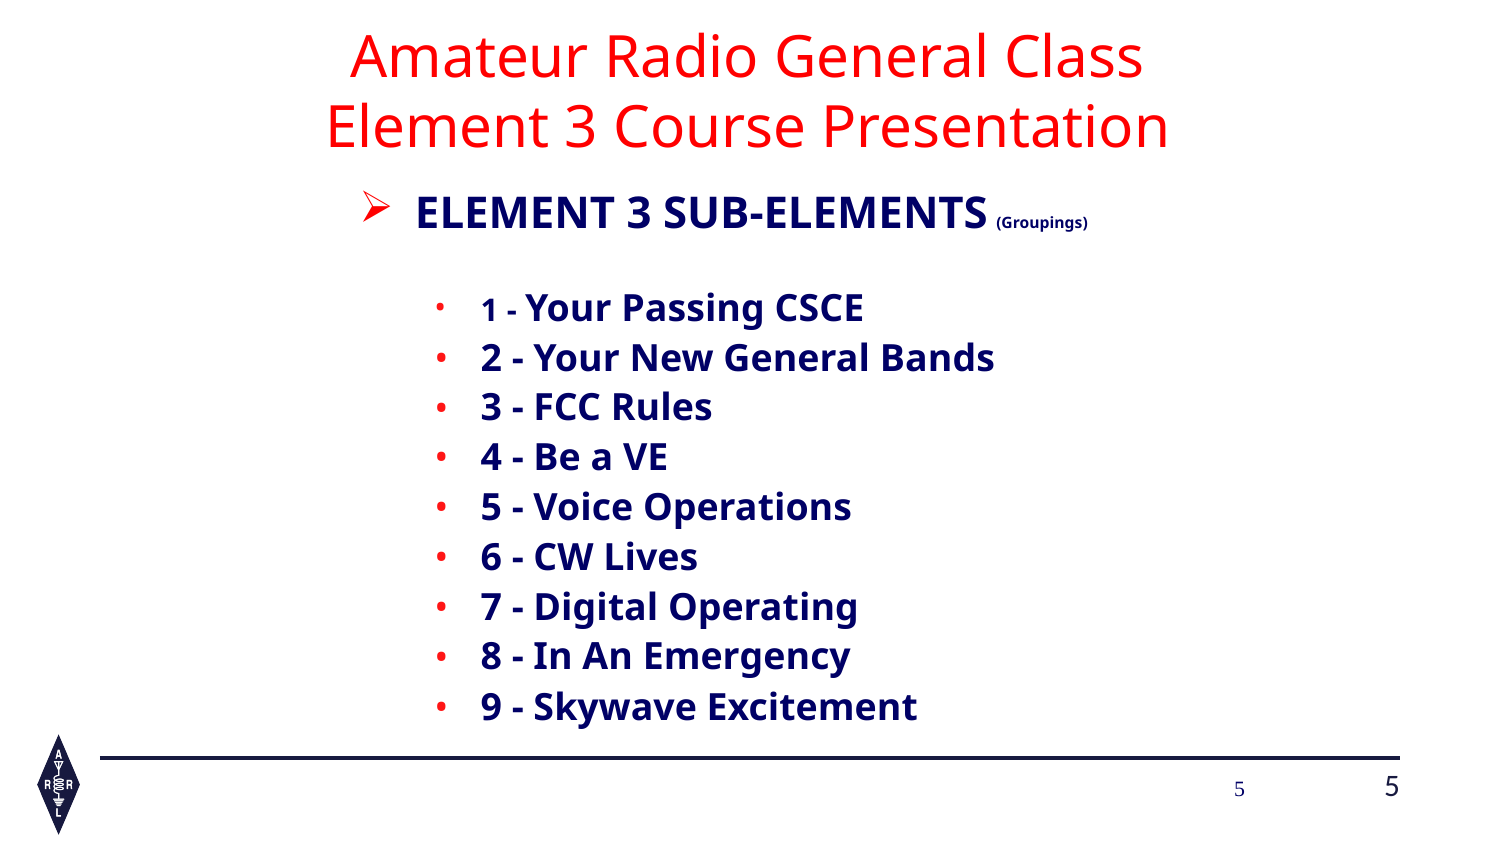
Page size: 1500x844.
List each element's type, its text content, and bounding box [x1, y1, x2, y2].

slide_number 5 [1302, 761, 1400, 807]
picture [37, 734, 80, 835]
text_box ELEMENT 3 SUB-ELEMENTS (Groupings) 1 - Your Passing CSCE 2 - Your New General Bands 3 - FCC Rules 4 - Be a VE 5 - Voice Operations 6 - CW Lives 7 - Digital Operating 8 - In An Emergency 9 - Skywave Excitement [348, 185, 1500, 844]
